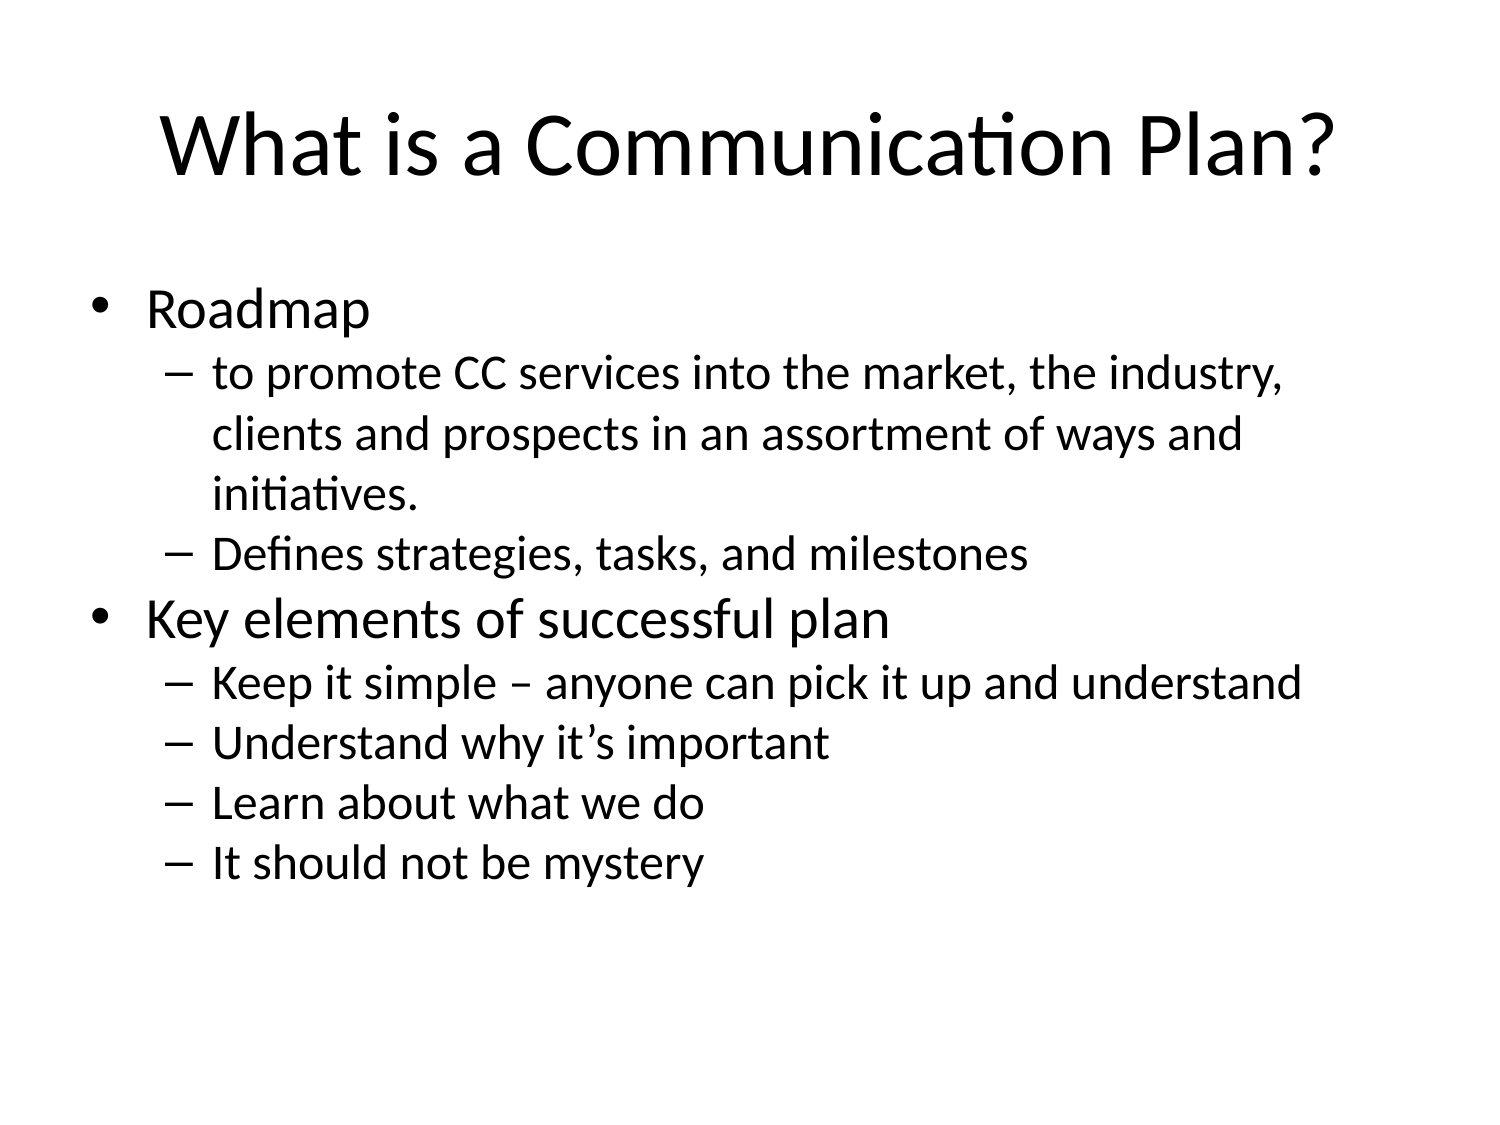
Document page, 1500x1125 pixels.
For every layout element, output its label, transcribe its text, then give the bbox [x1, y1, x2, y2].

title What is a Communication Plan? [75, 45, 1425, 233]
list Roadmap to promote CC services into the market, the industry, clients and prospects in an assortment of ways and initiatives. Defines strategies, tasks, and milestones Key elements of successful plan Keep it simple – anyone can pick it up and understand Understand why it’s important Learn about what we do It should not be mystery [75, 262, 1425, 1005]
